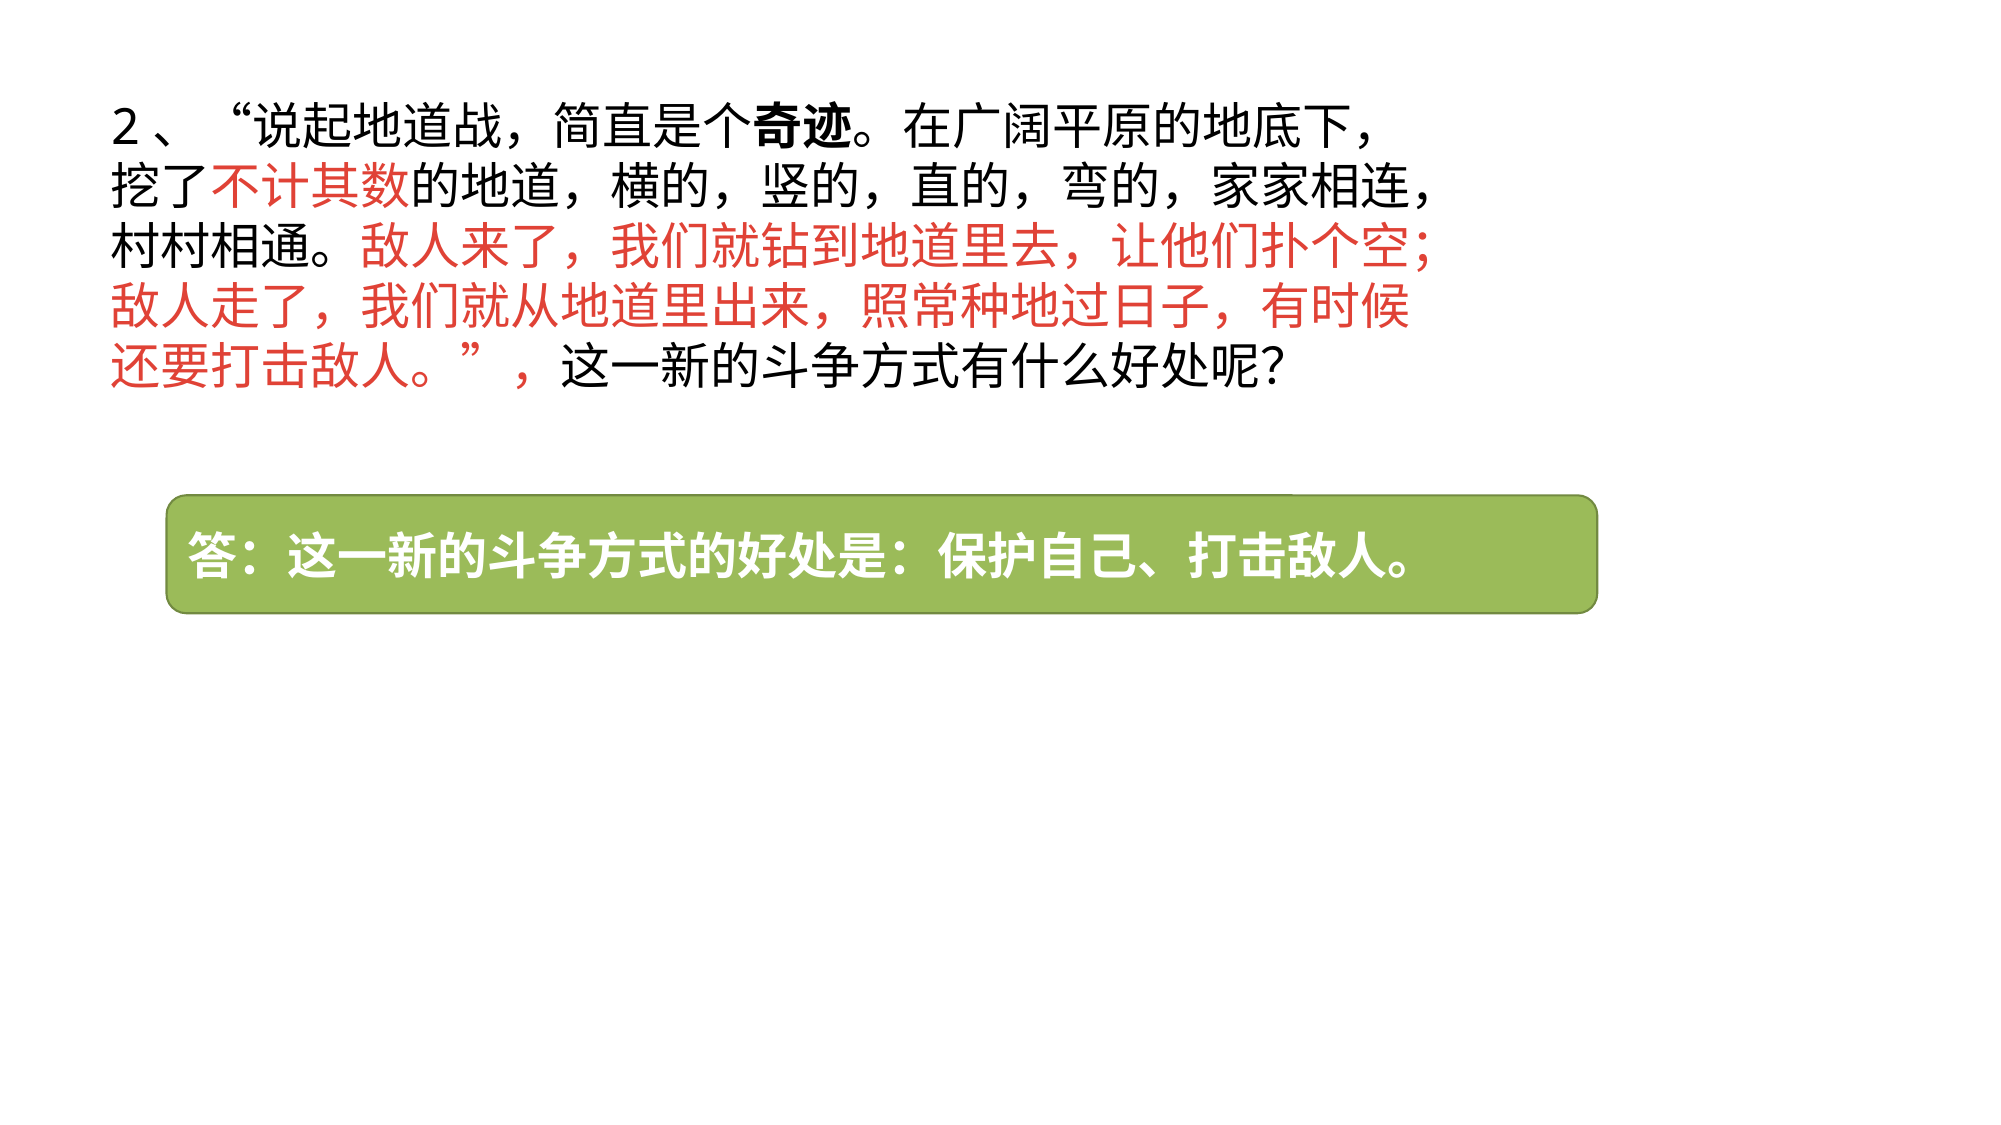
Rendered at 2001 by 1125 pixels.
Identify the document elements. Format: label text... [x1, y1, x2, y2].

text_box 答：这一新的斗争方式的好处是：保护自己、打击敌人。 [165, 494, 1599, 615]
text_box 2、“说起地道战，简直是个奇迹。在广阔平原的地底下，挖了不计其数的地道，横的，竖的，直的，弯的，家家相连，村村相通。敌人来了，我们就钻到地道里去，让他们扑个空；敌人走了，我们就从地道里出来，照常种地过日子，有时候还要打击敌人。”，这一新的斗争方式有什么好处呢？ [95, 86, 1454, 462]
